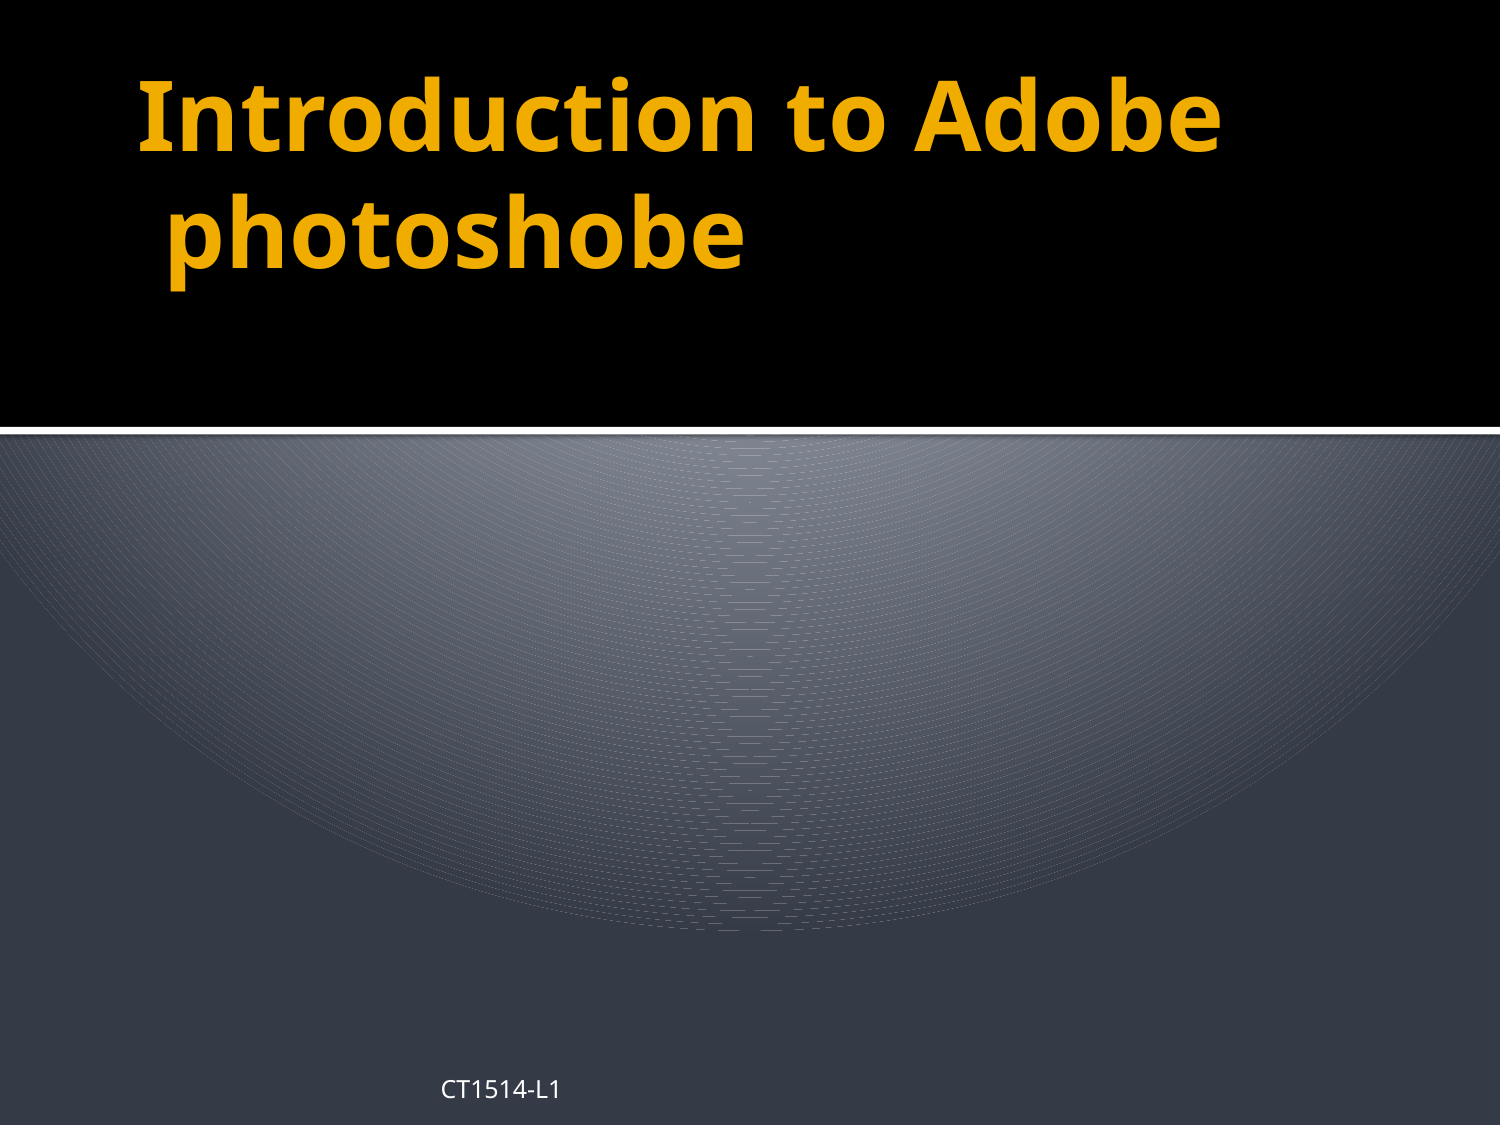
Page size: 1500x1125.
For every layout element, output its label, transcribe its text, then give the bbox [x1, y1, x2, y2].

title Introduction to Adobe photoshobe [123, 19, 1438, 288]
footer CT1514-L1 [433, 1062, 1337, 1108]
